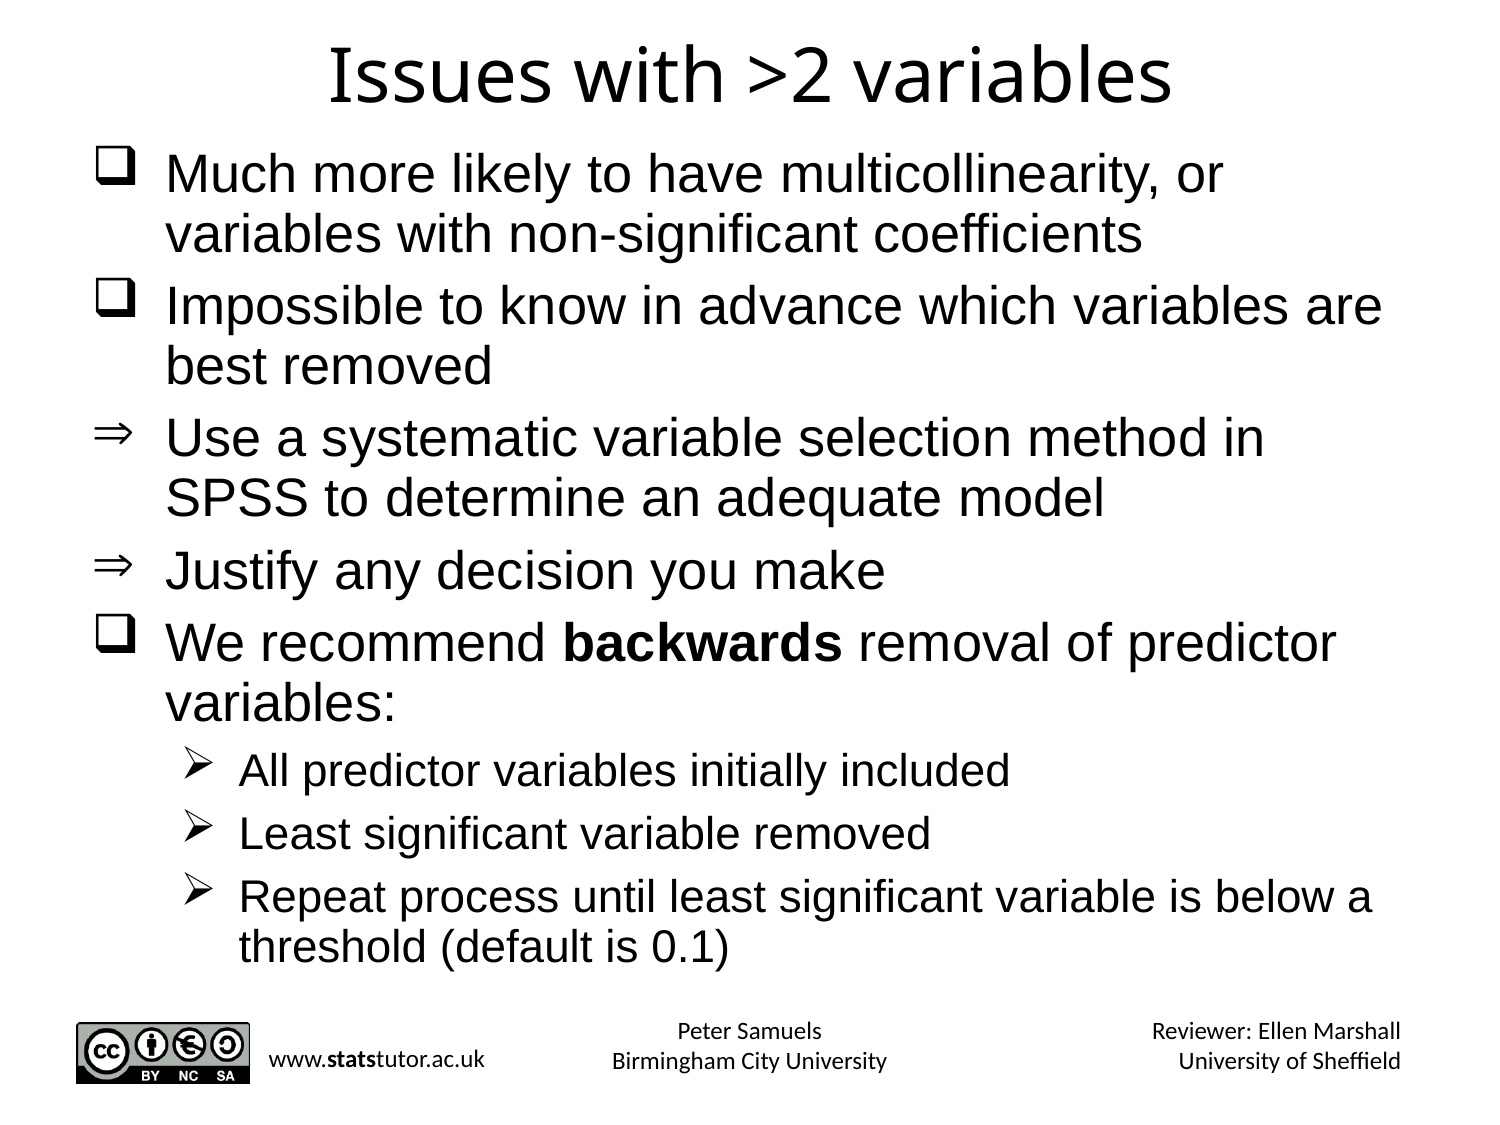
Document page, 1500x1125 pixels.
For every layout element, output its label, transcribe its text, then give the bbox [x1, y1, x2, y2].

list Much more likely to have multicollinearity, or variables with non-significant coefficients Impossible to know in advance which variables are best removed Use a systematic variable selection method in SPSS to determine an adequate model Justify any decision you make We recommend backwards removal of predictor variables: All predictor variables initially included Least significant variable removed Repeat process until least significant variable is below a threshold (default is 0.1) [76, 137, 1427, 988]
picture [76, 1022, 251, 1084]
text_box Reviewer: Ellen Marshall University of Sheffield [1038, 1007, 1417, 1083]
text_box Peter Samuels Birmingham City University [549, 1007, 951, 1083]
text_box www.statstutor.ac.uk [254, 1035, 573, 1080]
title Issues with >2 variables [76, 19, 1427, 126]
